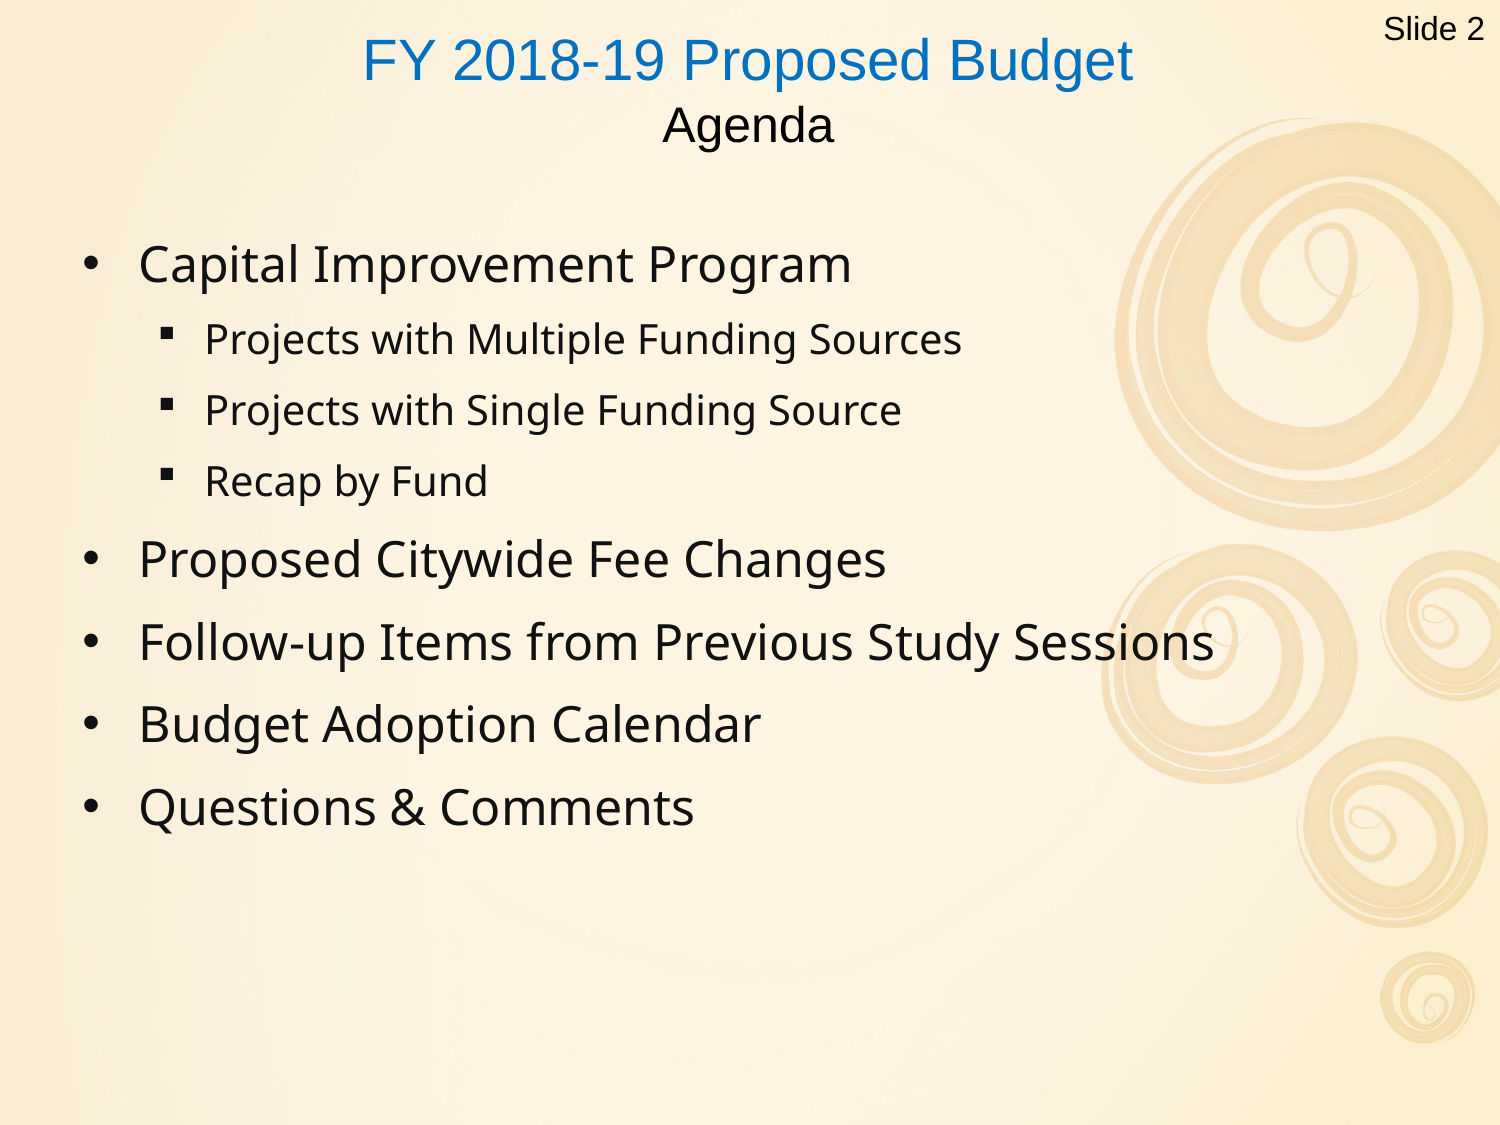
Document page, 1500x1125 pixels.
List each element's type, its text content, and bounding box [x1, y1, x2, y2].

picture [0, 0, 1500, 1125]
slide_number Slide 2 [1149, 0, 1500, 75]
text_box FY 2018-19 Proposed Budget Agenda [48, 37, 1449, 138]
list Capital Improvement Program Projects with Multiple Funding Sources Projects with Single Funding Source Recap by Fund Proposed Citywide Fee Changes Follow-up Items from Previous Study Sessions Budget Adoption Calendar Questions & Comments [67, 224, 1430, 969]
